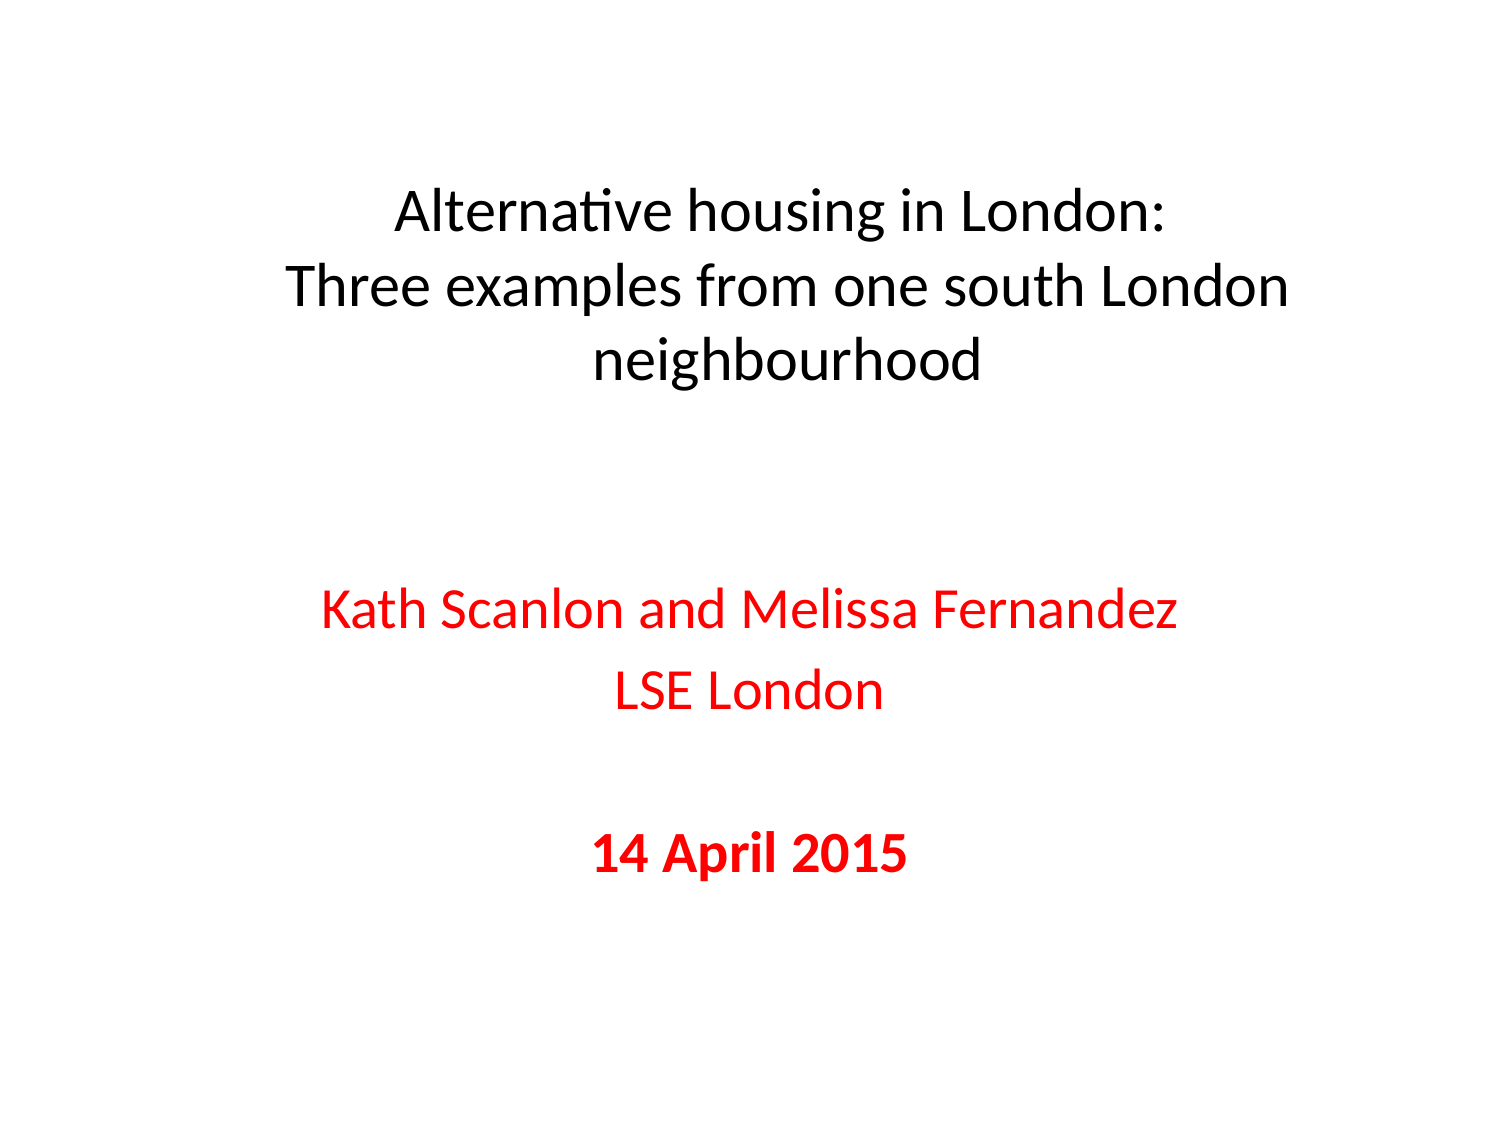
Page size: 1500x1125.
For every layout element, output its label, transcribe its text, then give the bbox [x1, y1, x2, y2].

title Alternative housing in London: Three examples from one south London neighbourhood [76, 160, 1500, 402]
subtitle Kath Scanlon and Melissa Fernandez LSE London 14 April 2015 [225, 562, 1275, 925]
